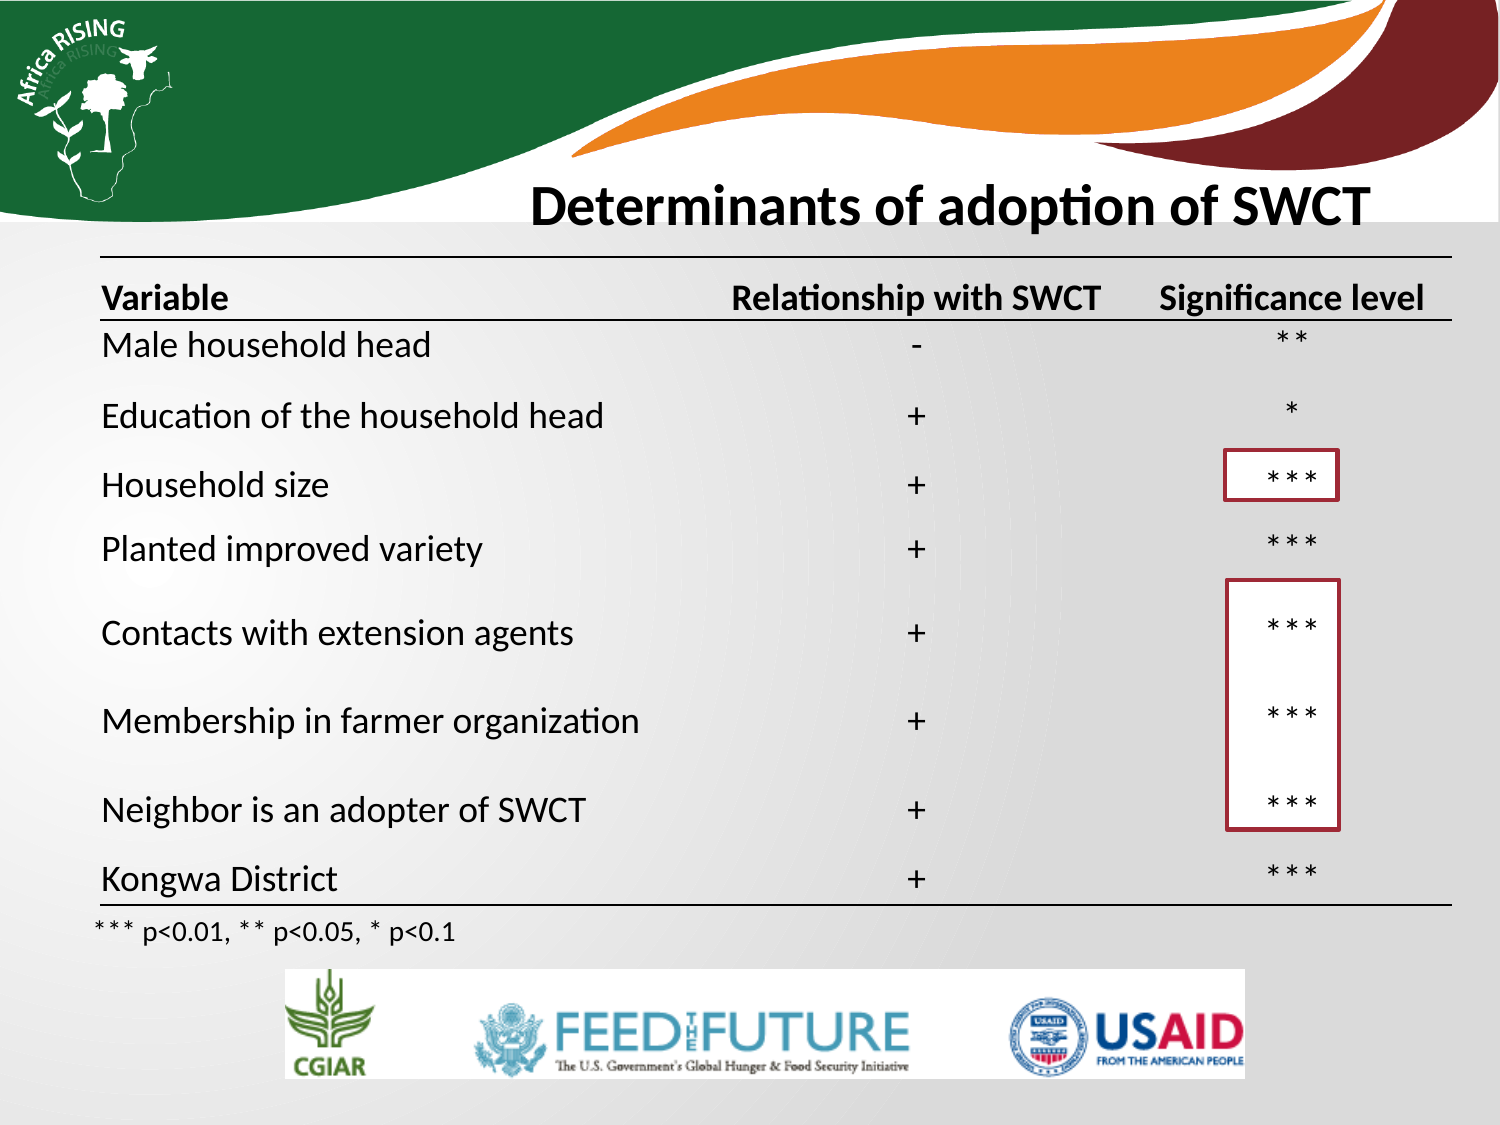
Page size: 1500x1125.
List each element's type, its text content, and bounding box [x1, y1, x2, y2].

table_cell *** [1133, 590, 1452, 678]
table_cell Membership in farmer organization [100, 678, 701, 767]
table_cell *** [1133, 511, 1452, 590]
table_cell - [701, 321, 1133, 373]
picture [285, 969, 1245, 1079]
table_cell Education of the household head [100, 373, 701, 461]
table_cell Planted improved variety [100, 511, 701, 590]
table_cell + [701, 678, 1133, 767]
table_cell ** [1133, 321, 1452, 373]
table_cell Male household head [100, 321, 701, 373]
table_header Relationship with SWCT [701, 258, 1133, 319]
table_header Significance level [1133, 258, 1452, 319]
table_cell *** [1133, 855, 1452, 904]
table_cell + [701, 767, 1133, 855]
table_cell Kongwa District [100, 855, 701, 904]
table_cell *** [1133, 678, 1452, 767]
table_cell + [701, 373, 1133, 461]
table_cell * [1133, 373, 1452, 461]
table_cell Household size [100, 461, 701, 511]
table_cell + [701, 855, 1133, 904]
table_header Variable [100, 258, 701, 319]
table_cell Contacts with extension agents [100, 590, 701, 678]
text_box *** p<0.01, ** p<0.05, * p<0.1 [77, 904, 472, 955]
table_cell Neighbor is an adopter of SWCT [100, 767, 701, 855]
table_cell *** [1133, 767, 1452, 855]
table_cell + [701, 511, 1133, 590]
picture [0, 0, 1499, 222]
table_cell *** [1133, 461, 1452, 511]
table_cell + [701, 461, 1133, 511]
table_cell + [701, 590, 1133, 678]
text_box Determinants of adoption of SWCT [413, 159, 1500, 245]
